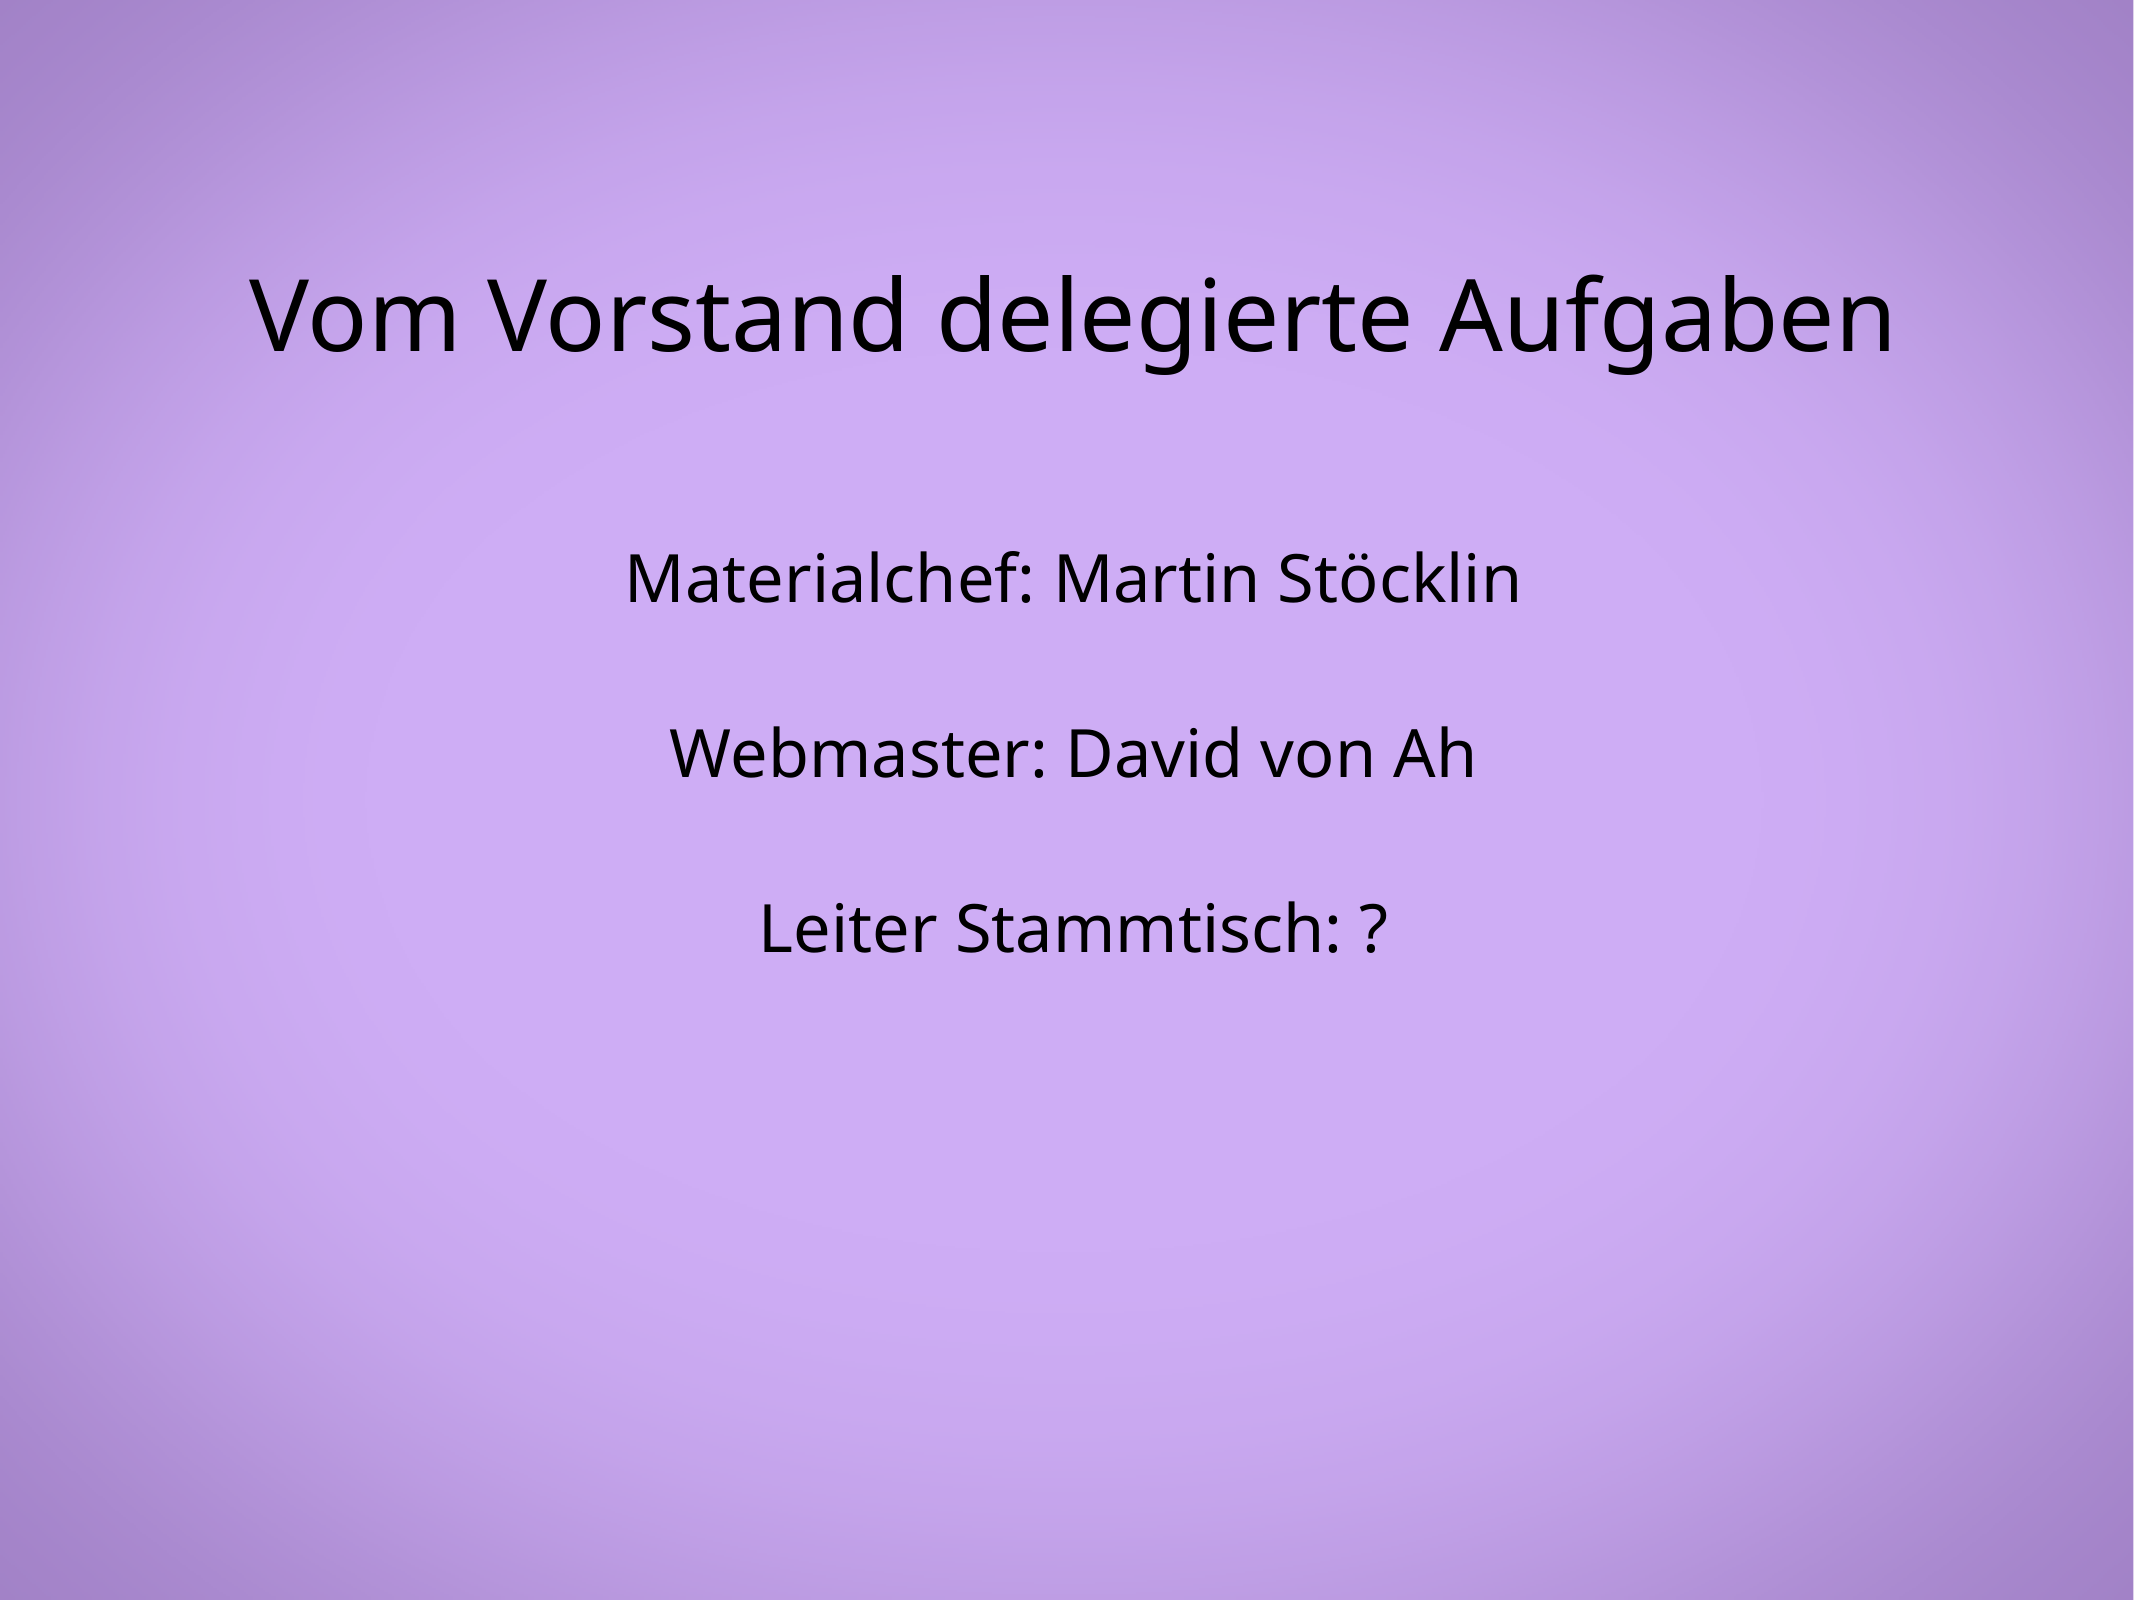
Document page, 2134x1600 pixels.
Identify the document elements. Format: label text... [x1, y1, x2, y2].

title Vom Vorstand delegierte Aufgaben [58, 2, 2075, 380]
picture [0, 0, 2134, 1600]
list Materialchef: Martin Stöcklin Webmaster: David von Ah Leiter Stammtisch: ? [58, 512, 2075, 1557]
